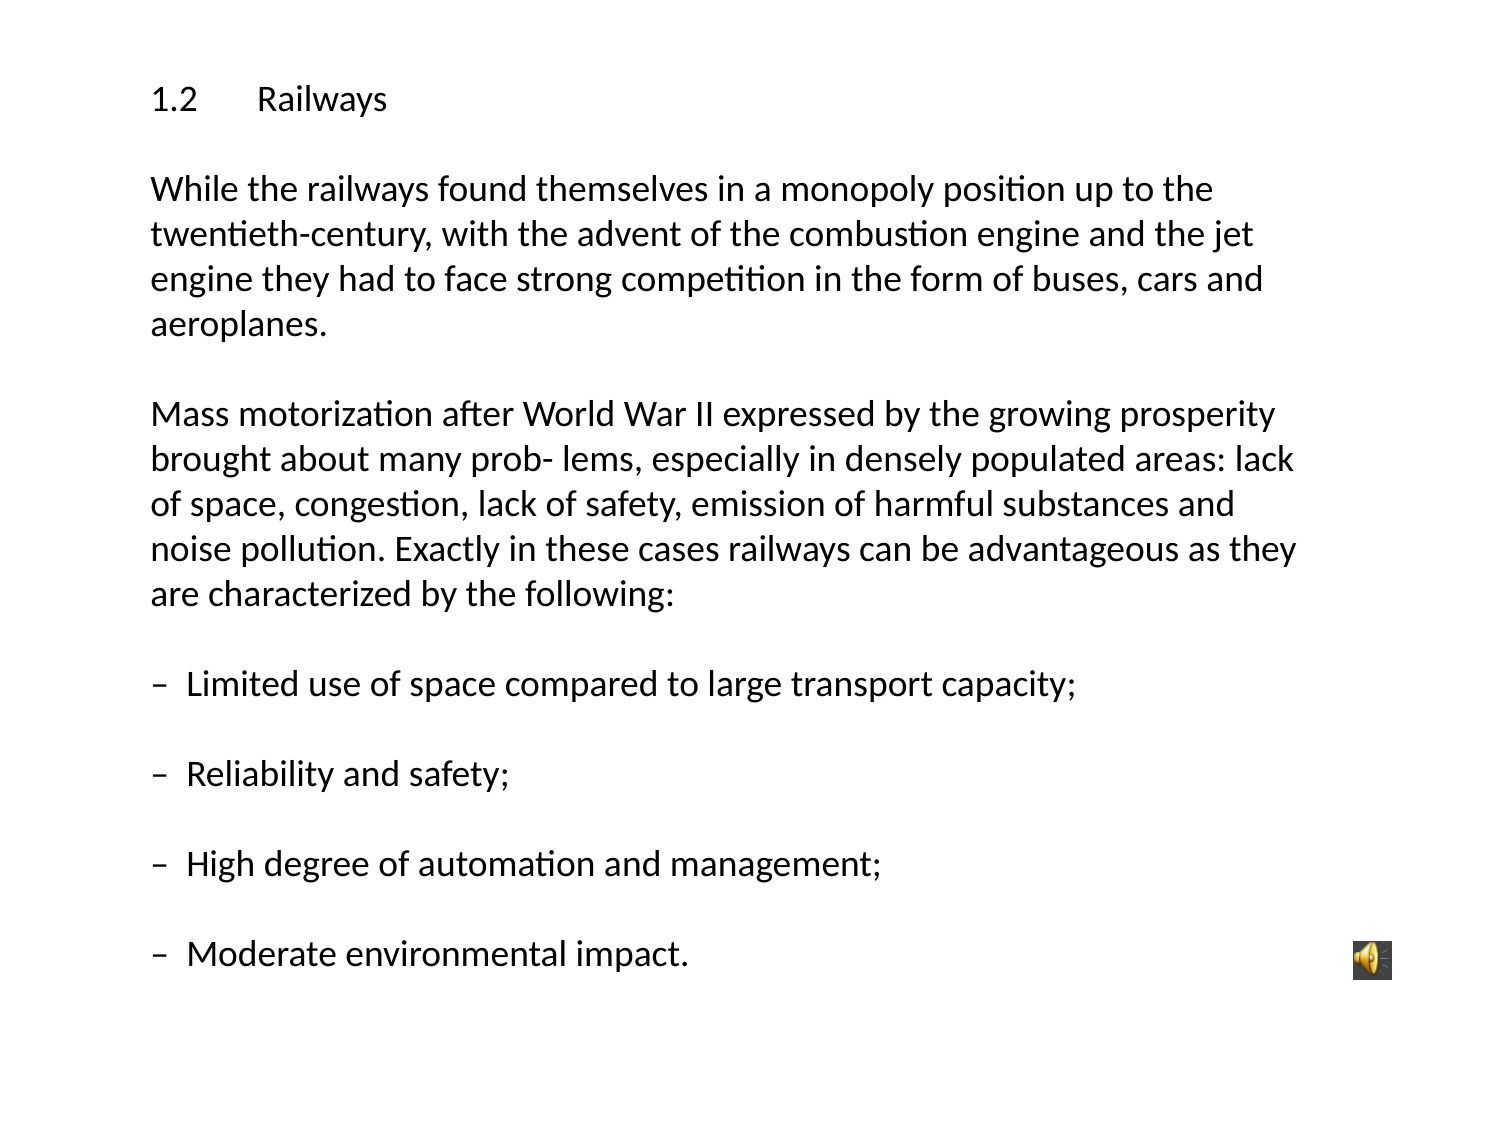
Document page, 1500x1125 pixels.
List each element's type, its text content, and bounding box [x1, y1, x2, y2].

picture [1352, 940, 1393, 981]
text_box 1.2 Railways While the railways found themselves in a monopoly position up to the twentieth-century, with the advent of the combustion engine and the jet engine they had to face strong competition in the form of buses, cars and aeroplanes. Mass motorization after World War II expressed by the growing prosperity brought about many prob- lems, especially in densely populated areas: lack of space, congestion, lack of safety, emission of harmful substances and noise pollution. Exactly in these cases railways can be advantageous as they are characterized by the following: – Limited use of space compared to large transport capacity; – Reliability and safety; – High degree of automation and management; – Moderate environmental impact. [135, 66, 1341, 982]
